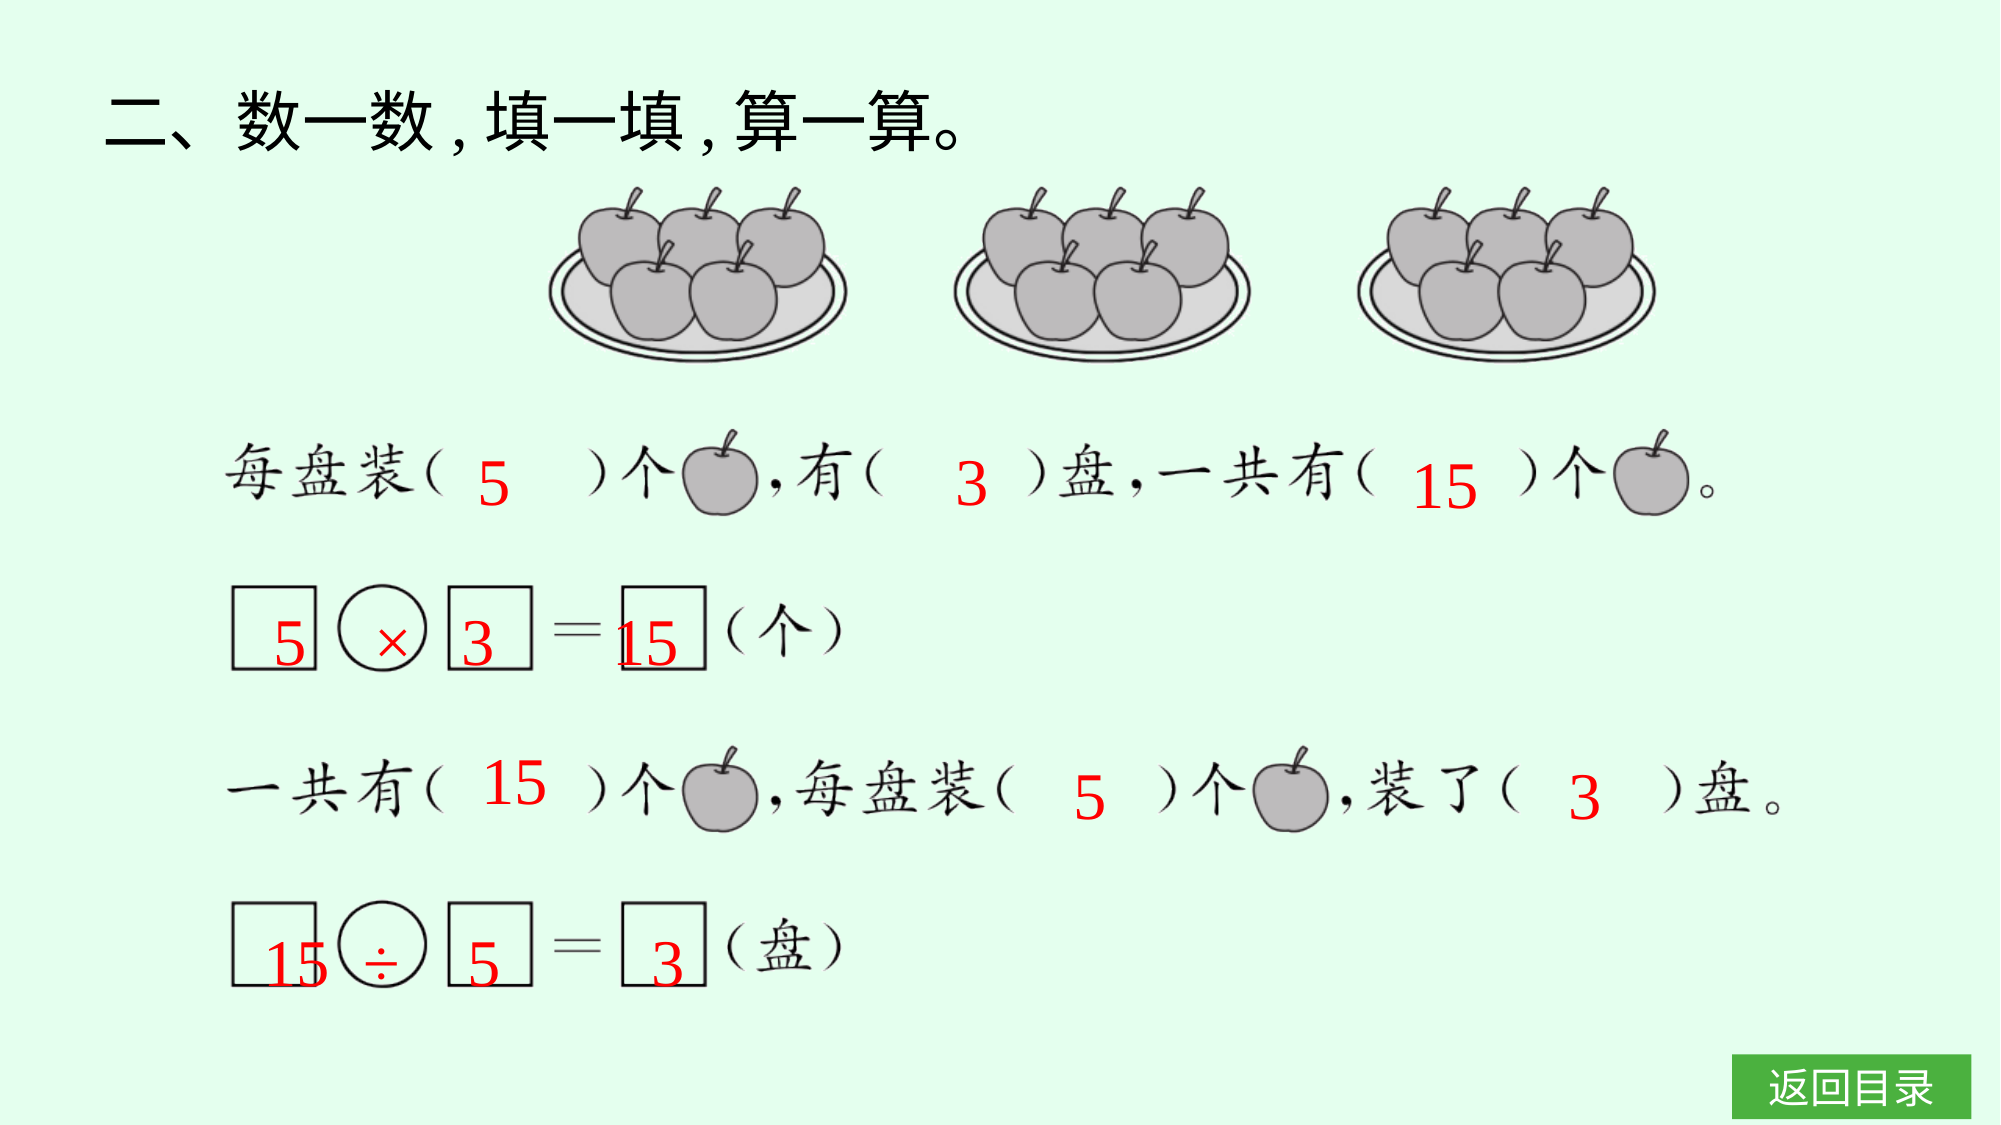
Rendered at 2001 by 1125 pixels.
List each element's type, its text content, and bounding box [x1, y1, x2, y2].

picture [154, 168, 1854, 1009]
text_box 二、数一数,填一填,算一算。 [87, 56, 1031, 167]
